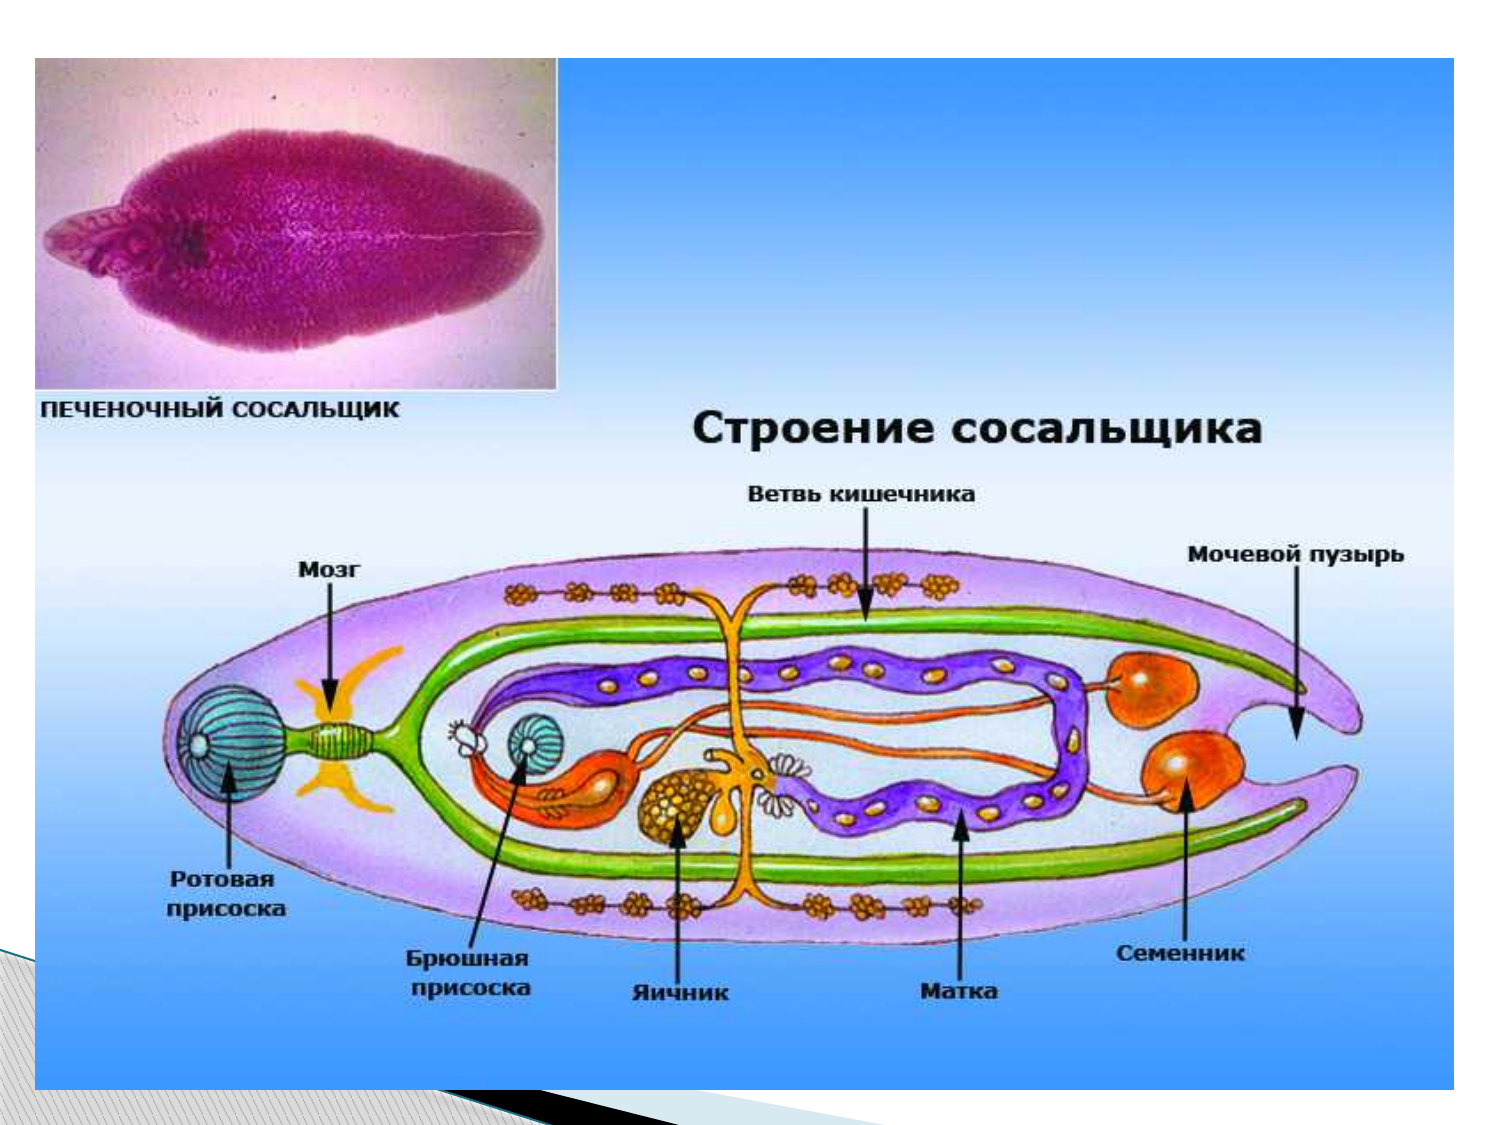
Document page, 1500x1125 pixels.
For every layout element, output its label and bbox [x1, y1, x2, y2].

list [34, 58, 1454, 1091]
